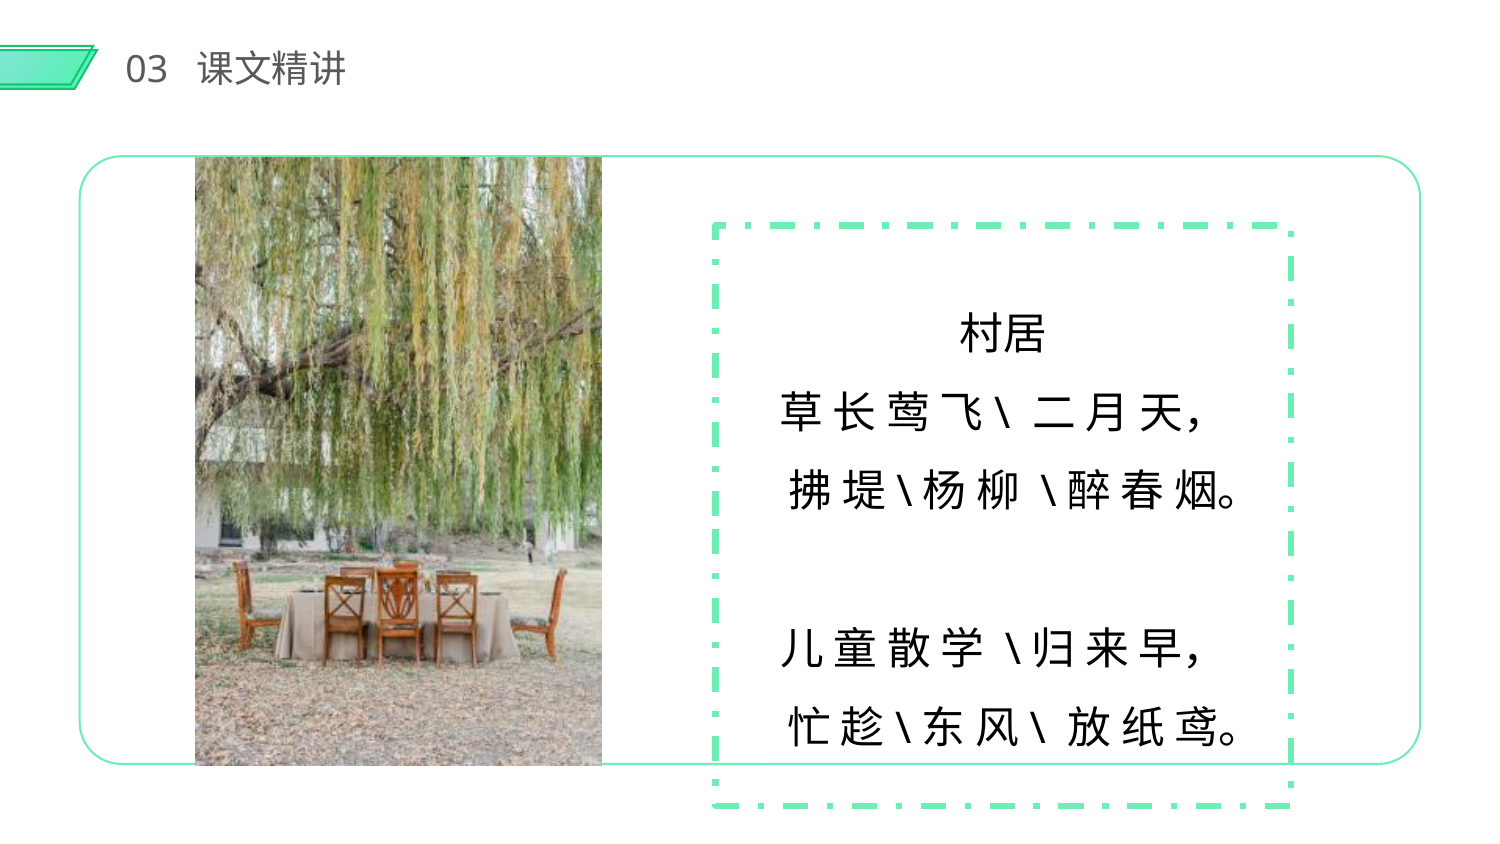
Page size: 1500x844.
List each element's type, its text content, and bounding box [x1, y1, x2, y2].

text_box 村居 草 长 莺 飞\ 二 月 天， 拂 堤\杨 柳 \醉 春 烟。 儿 童 散 学 \归 来 早， 忙 趁\东 风\ 放 纸 鸢。 [715, 225, 1291, 806]
picture [195, 157, 602, 766]
list 03 课文精讲 [114, 44, 507, 99]
